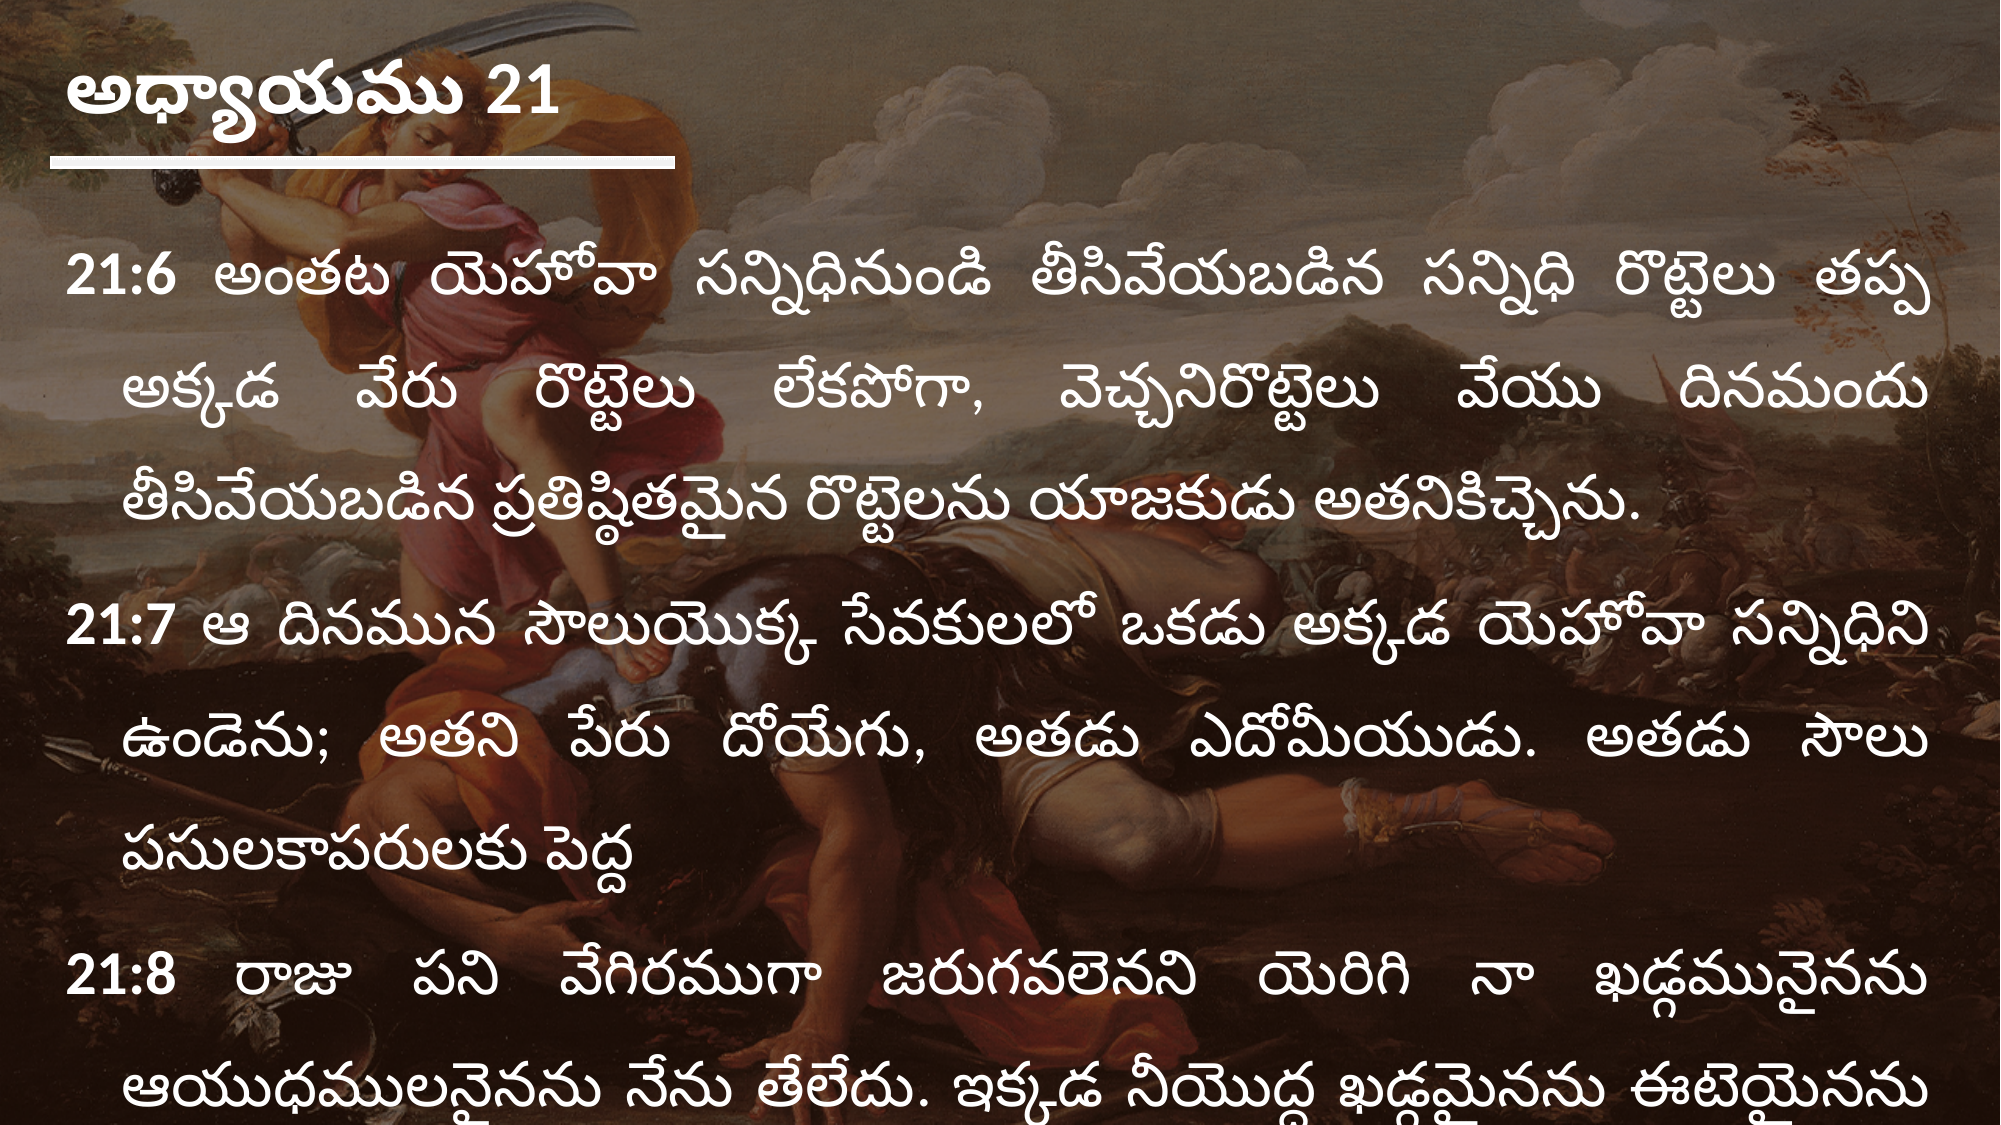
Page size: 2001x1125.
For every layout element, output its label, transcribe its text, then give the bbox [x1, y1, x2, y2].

picture [0, 0, 2000, 1125]
list 21:6 అంతట యెహోవా సన్నిధినుండి తీసివేయబడిన సన్నిధి రొట్టెలు తప్ప అక్కడ వేరు రొట్టెలు లేకపోగా, వెచ్చనిరొట్టెలు వేయు దినమందు తీసివేయబడిన ప్రతిష్ఠితమైన రొట్టెలను యాజకుడు అతనికిచ్చెను. 21:7 ఆ దినమున సౌలుయొక్క సేవకులలో ఒకడు అక్కడ యెహోవా సన్నిధిని ఉండెను; అతని పేరు దోయేగు, అతడు ఎదోమీయుడు. అతడు సౌలు పసులకాపరులకు పెద్ద 21:8 రాజు పని వేగిరముగా జరుగవలెనని యెరిగి నా ఖడ్గమునైనను ఆయుధములనైనను నేను తేలేదు. ఇక్కడ నీయొద్ద ఖడ్గమైనను ఈటెయైనను ఉన్నదా అని దావీదు అహీమెలెకు నడుగగా [50, 187, 1946, 1063]
title అధ్యాయము 21 [50, 0, 1925, 167]
